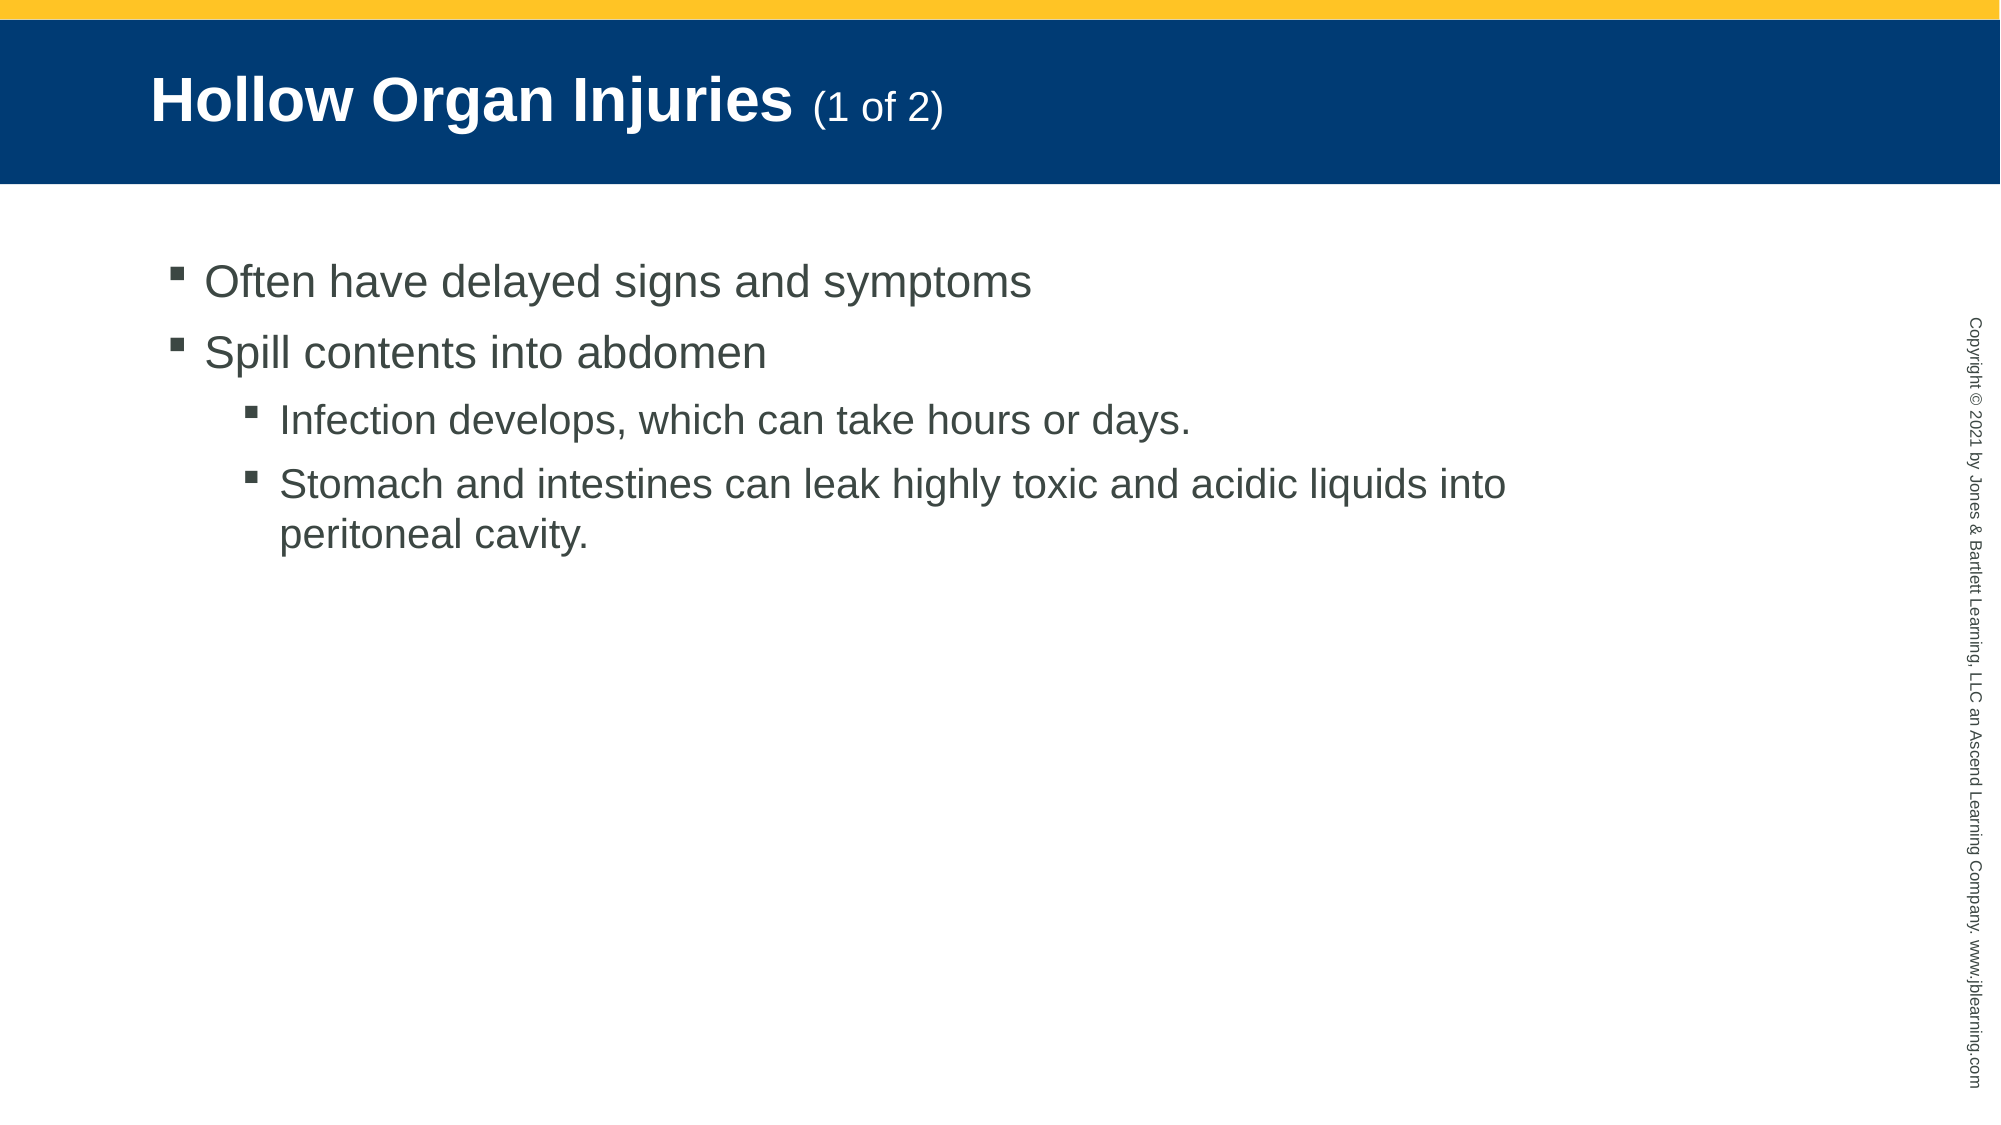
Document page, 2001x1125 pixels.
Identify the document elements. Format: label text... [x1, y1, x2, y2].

title Hollow Organ Injuries (1 of 2) [0, 19, 2000, 185]
list Often have delayed signs and symptoms Spill contents into abdomen Infection develops, which can take hours or days. Stomach and intestines can leak highly toxic and acidic liquids into peritoneal cavity. [151, 244, 1692, 1016]
